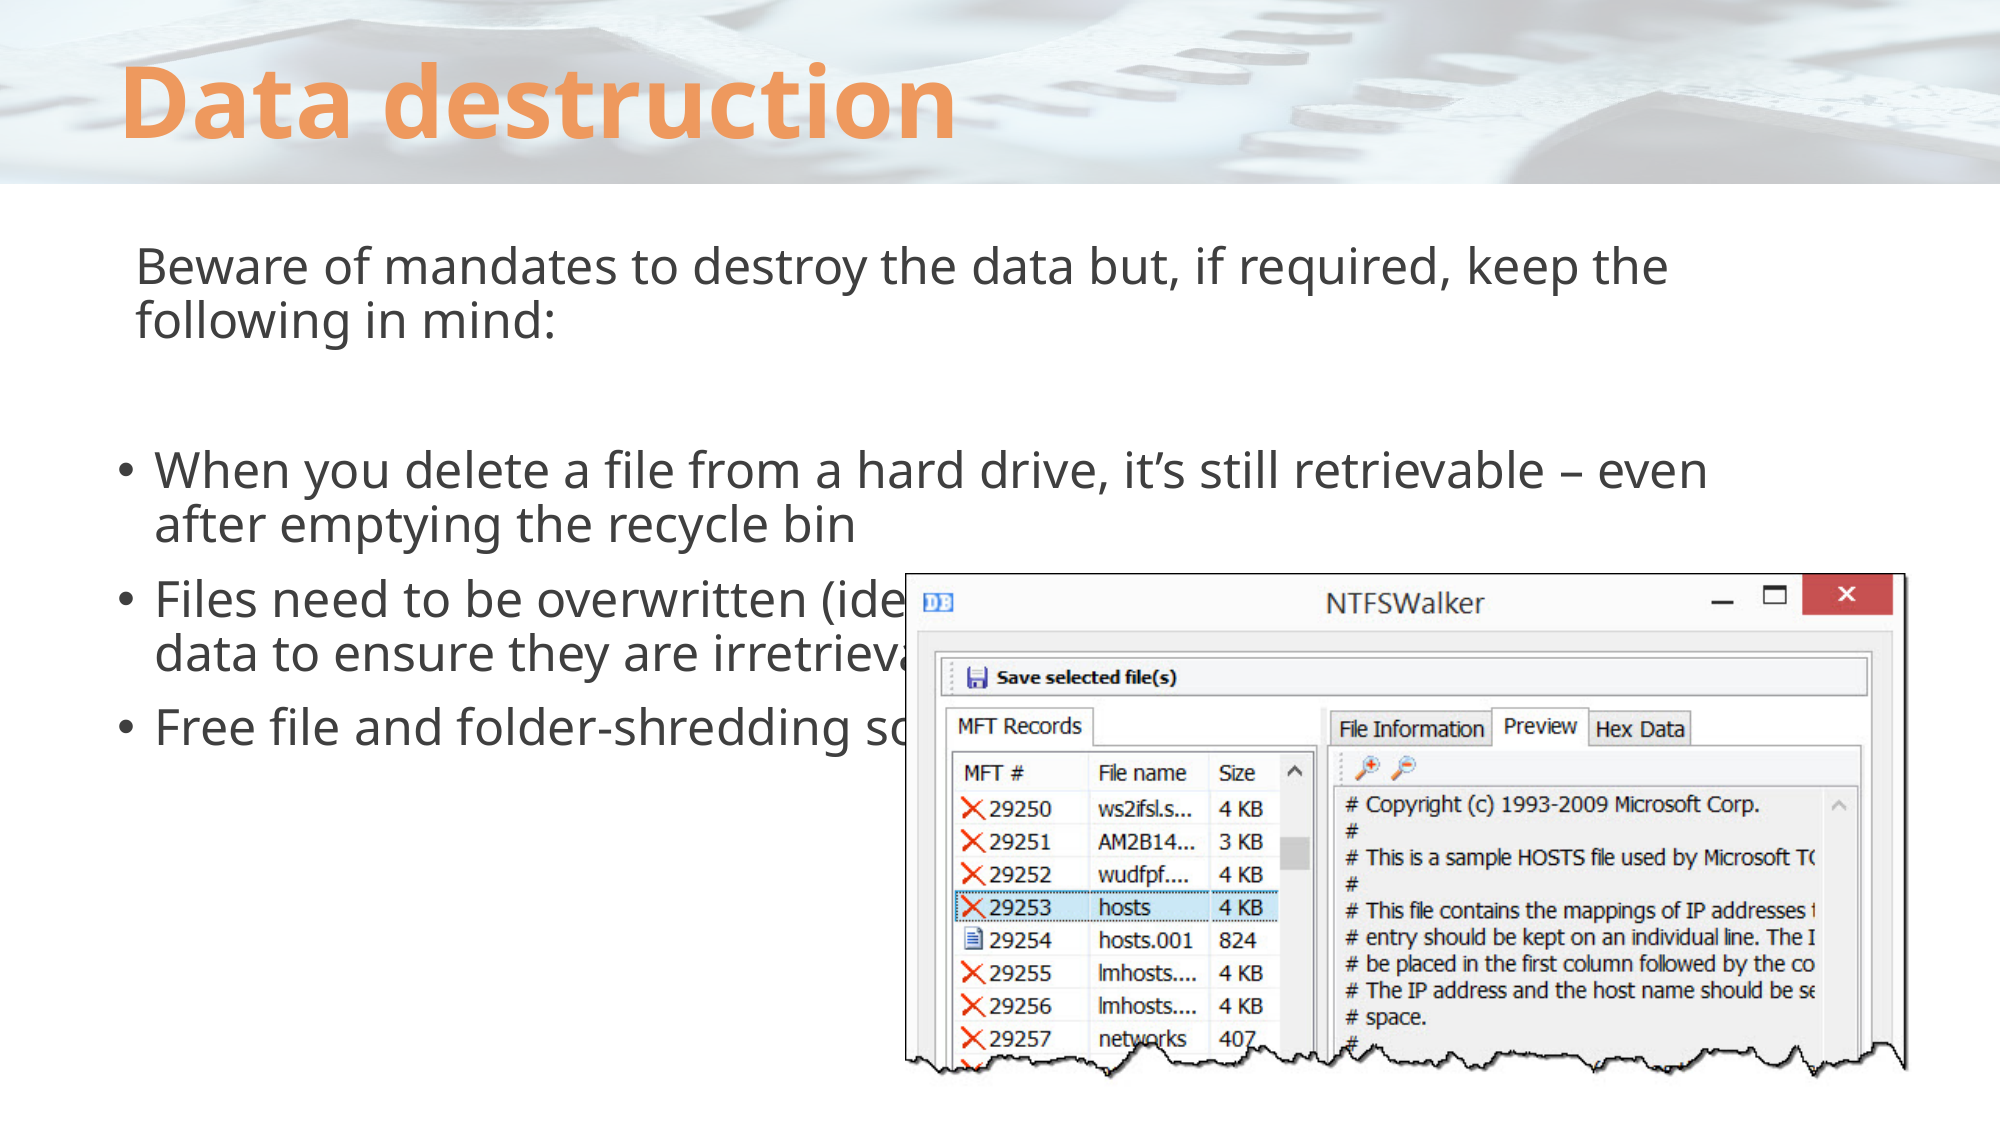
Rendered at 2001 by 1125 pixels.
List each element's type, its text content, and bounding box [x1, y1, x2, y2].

picture [905, 573, 1912, 1097]
list Beware of mandates to destroy the data but, if required, keep the following in mind: When you delete a file from a hard drive, it’s still retrievable – even after emptying the recycle bin Files need to be overwritten (ideally multiple times) with random data to ensure they are irretrievable Free file and folder-shredding software [102, 234, 1733, 1024]
title Data destruction [102, 54, 1665, 159]
